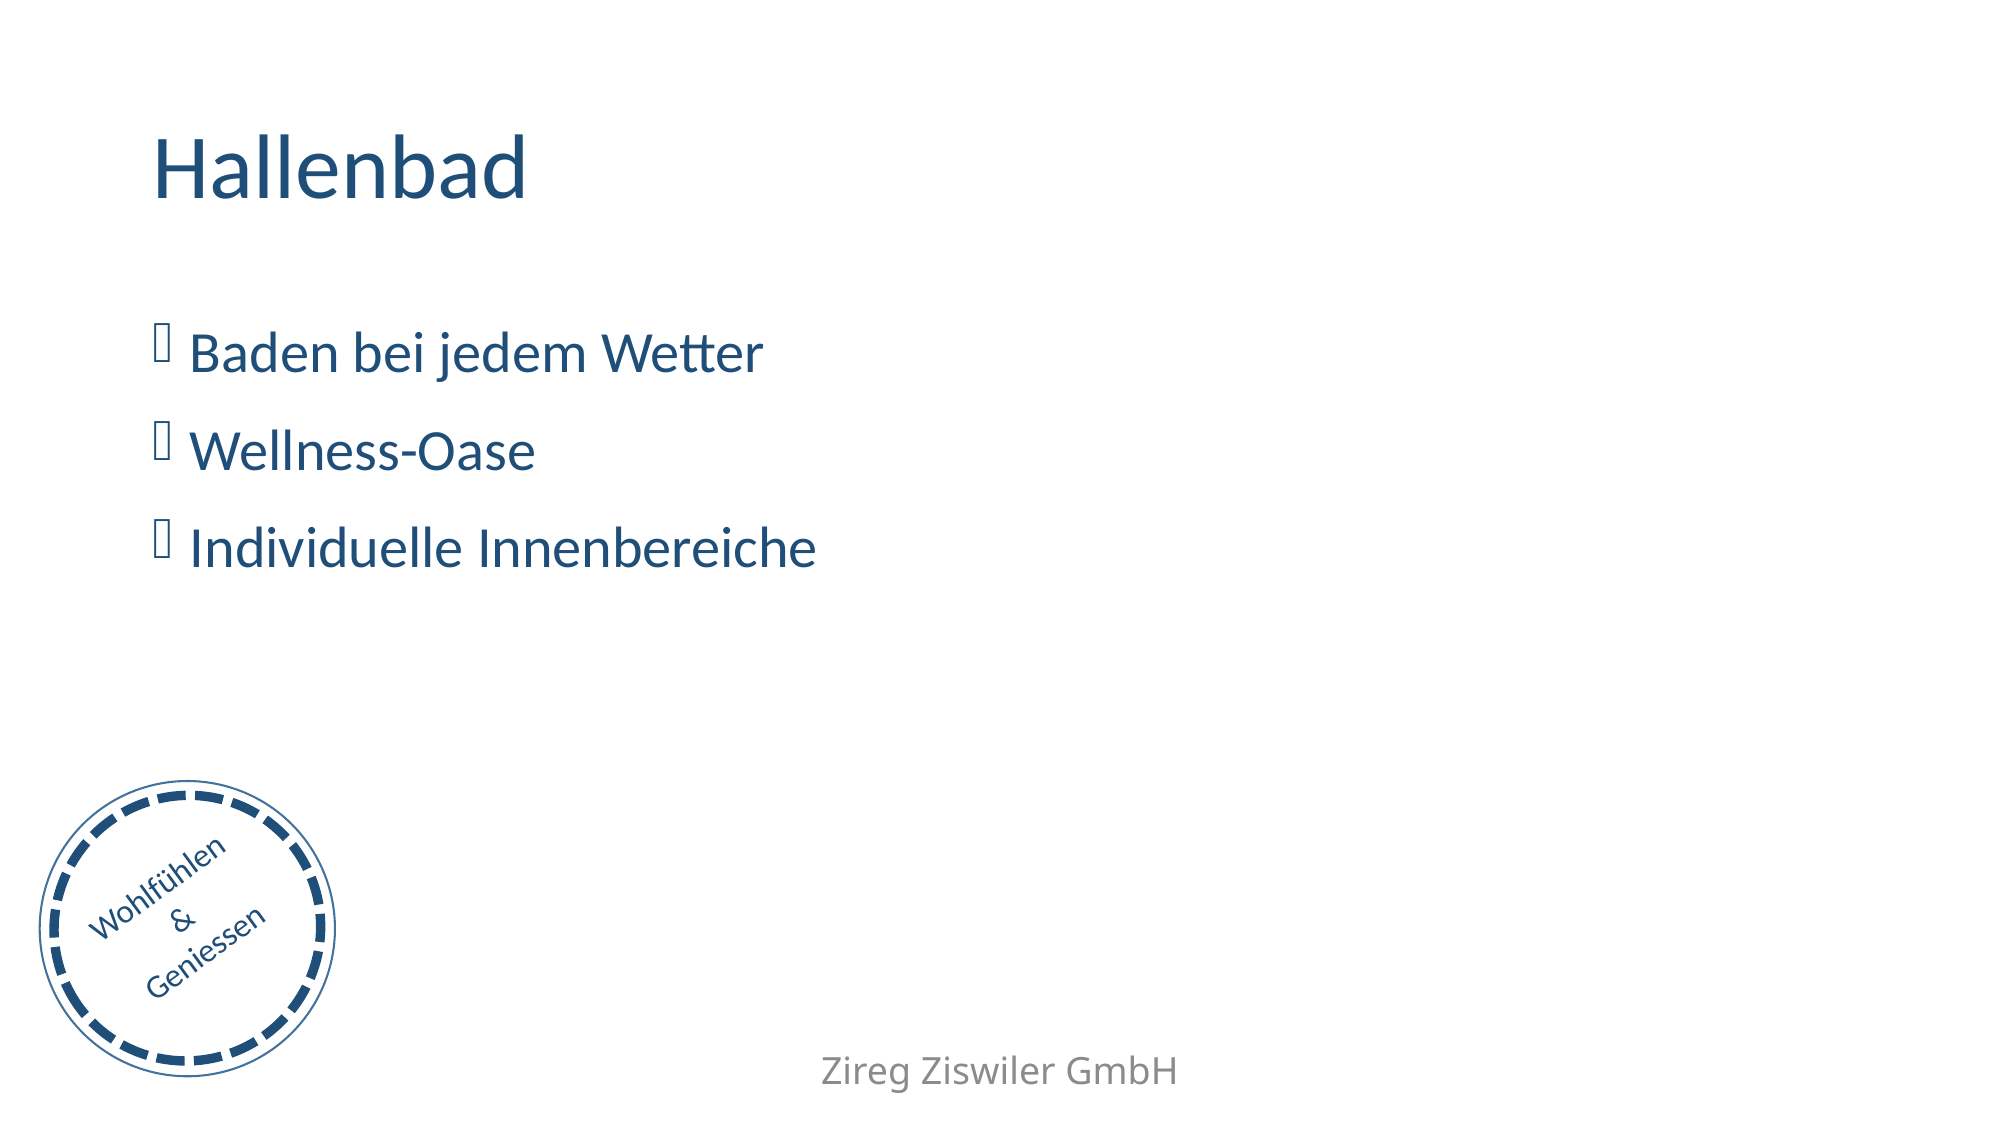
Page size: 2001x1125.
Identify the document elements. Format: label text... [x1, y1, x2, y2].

list Baden bei jedem Wetter Wellness-Oase Individuelle Innenbereiche [137, 299, 1863, 1014]
title Hallenbad [137, 59, 1863, 278]
footer Zireg Ziswiler GmbH [662, 1042, 1338, 1103]
